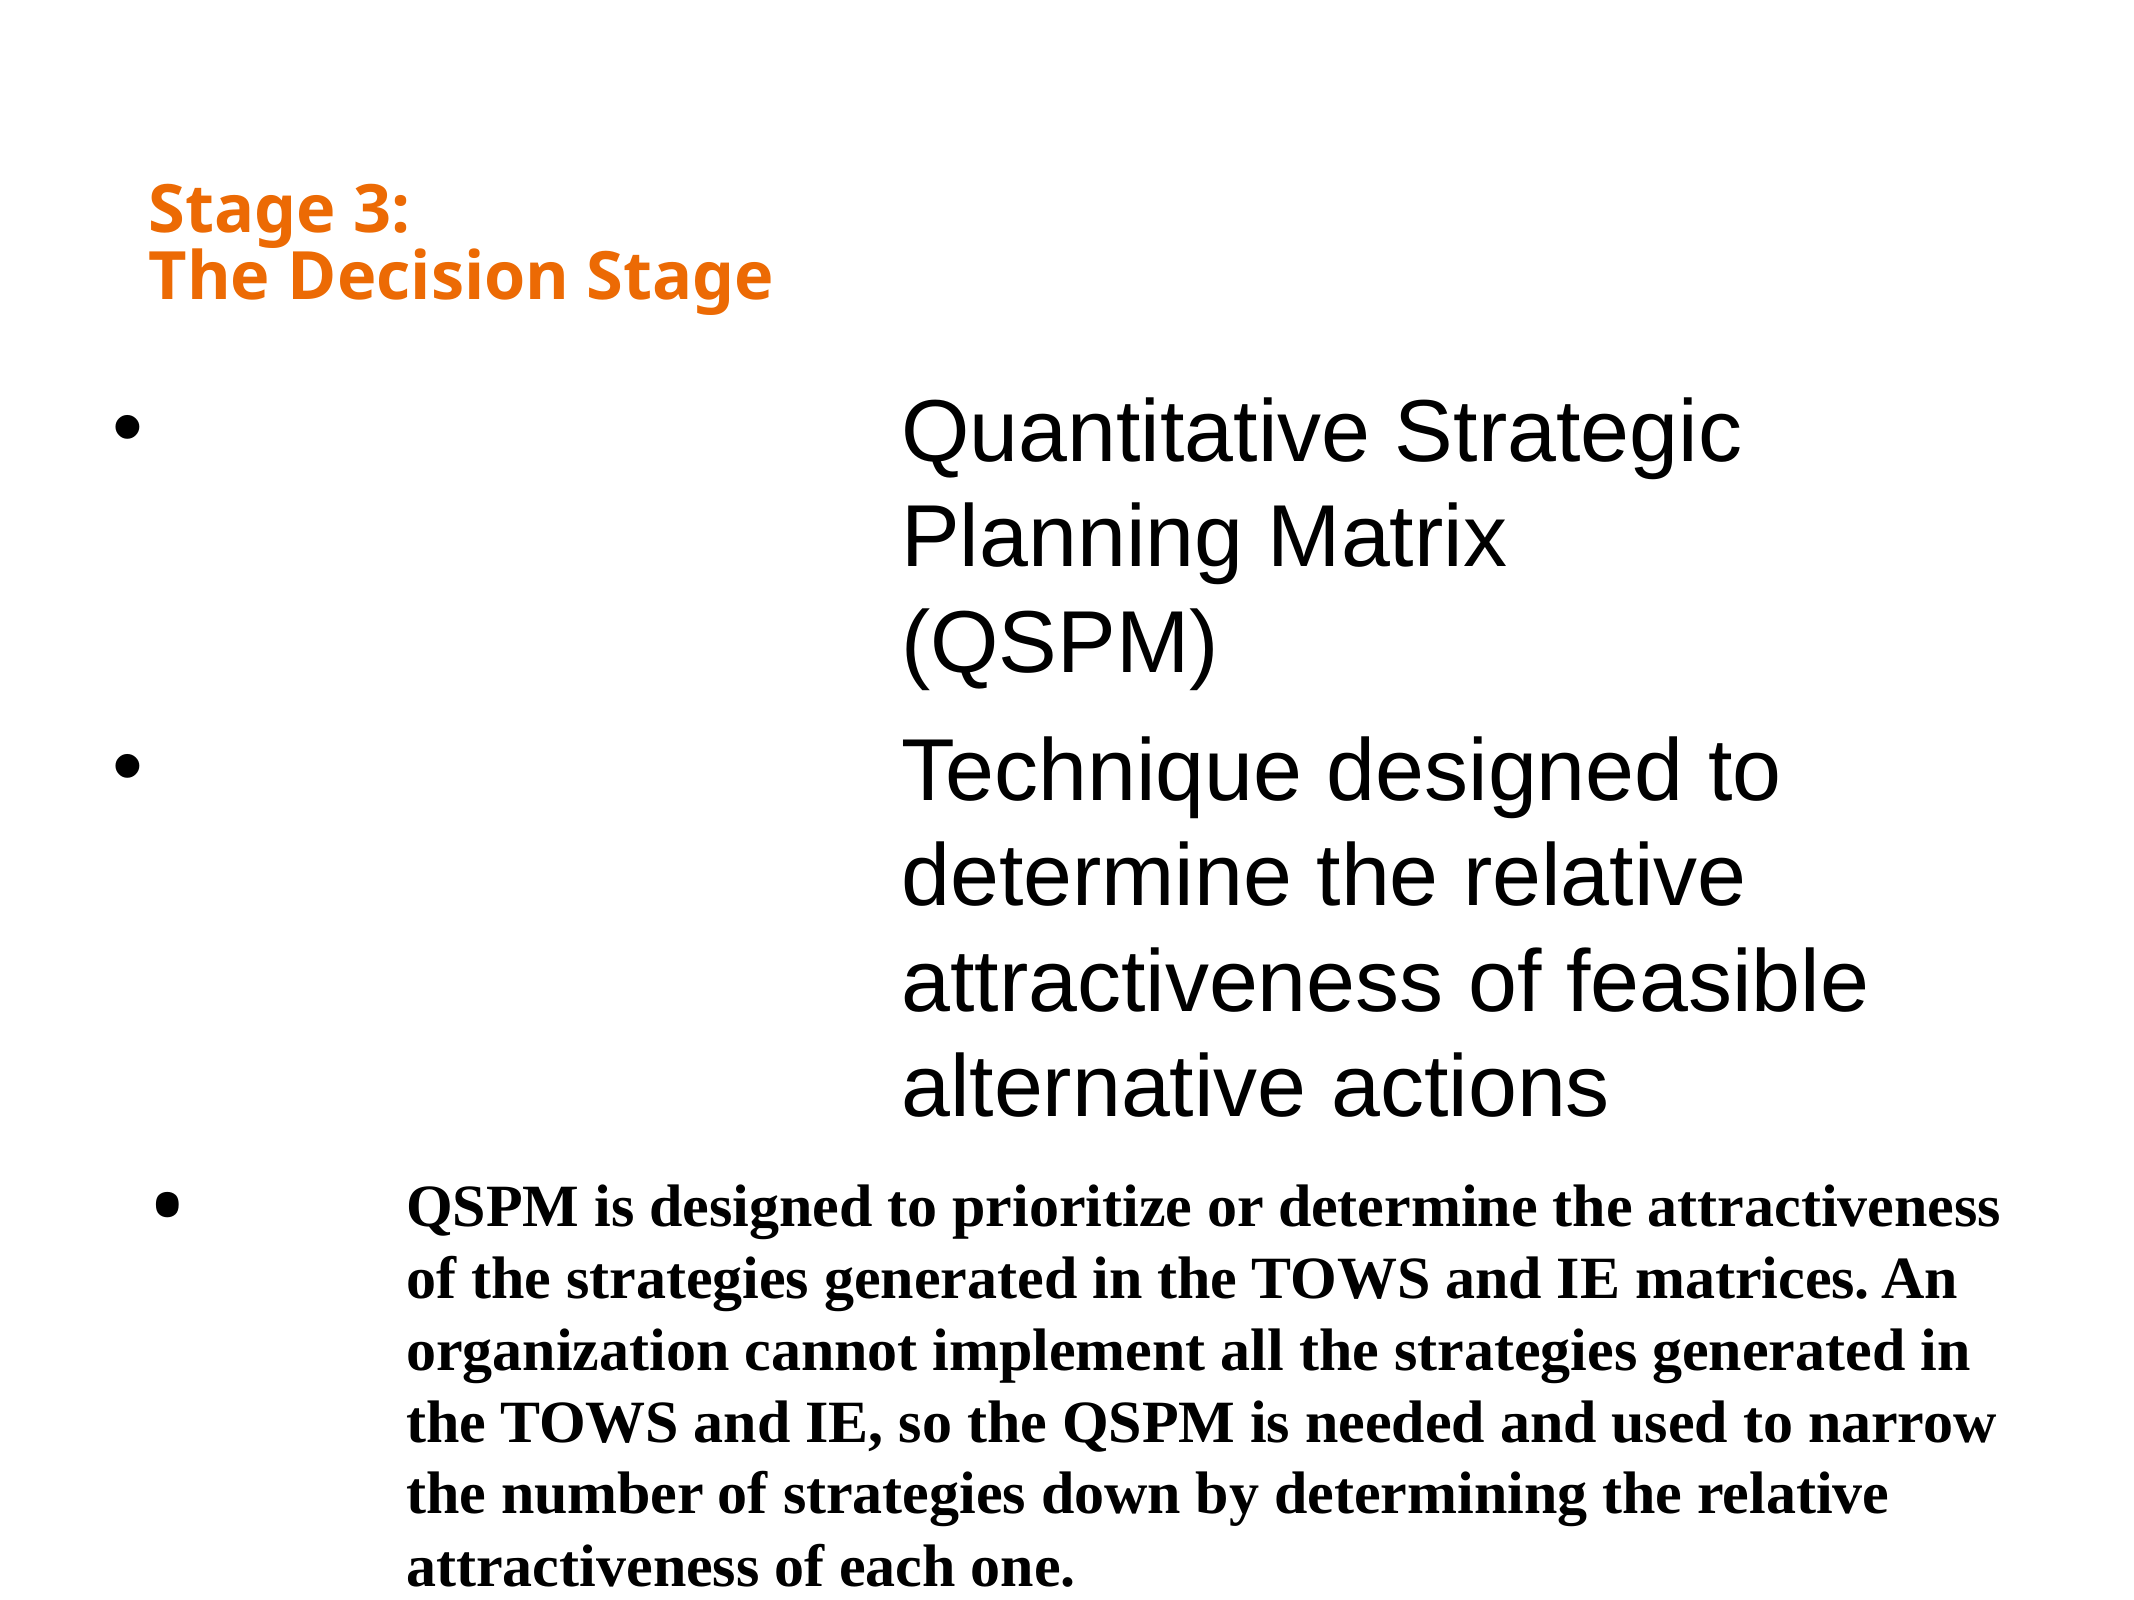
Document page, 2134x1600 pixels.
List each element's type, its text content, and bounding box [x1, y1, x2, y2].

list Quantitative Strategic Planning Matrix (QSPM) Technique designed to determine the relative attractiveness of feasible alternative actions QSPM is designed to prioritize or determine the attractiveness of the strategies generated in the TOWS and IE matrices. An organization cannot implement all the strategies generated in the TOWS and IE, so the QSPM is needed and used to narrow the number of strategies down by determining the relative attractiveness of each one. [105, 372, 2028, 1600]
text_box Stage 3: The Decision Stage [148, 179, 775, 313]
slide_number [1746, 1456, 1809, 1517]
